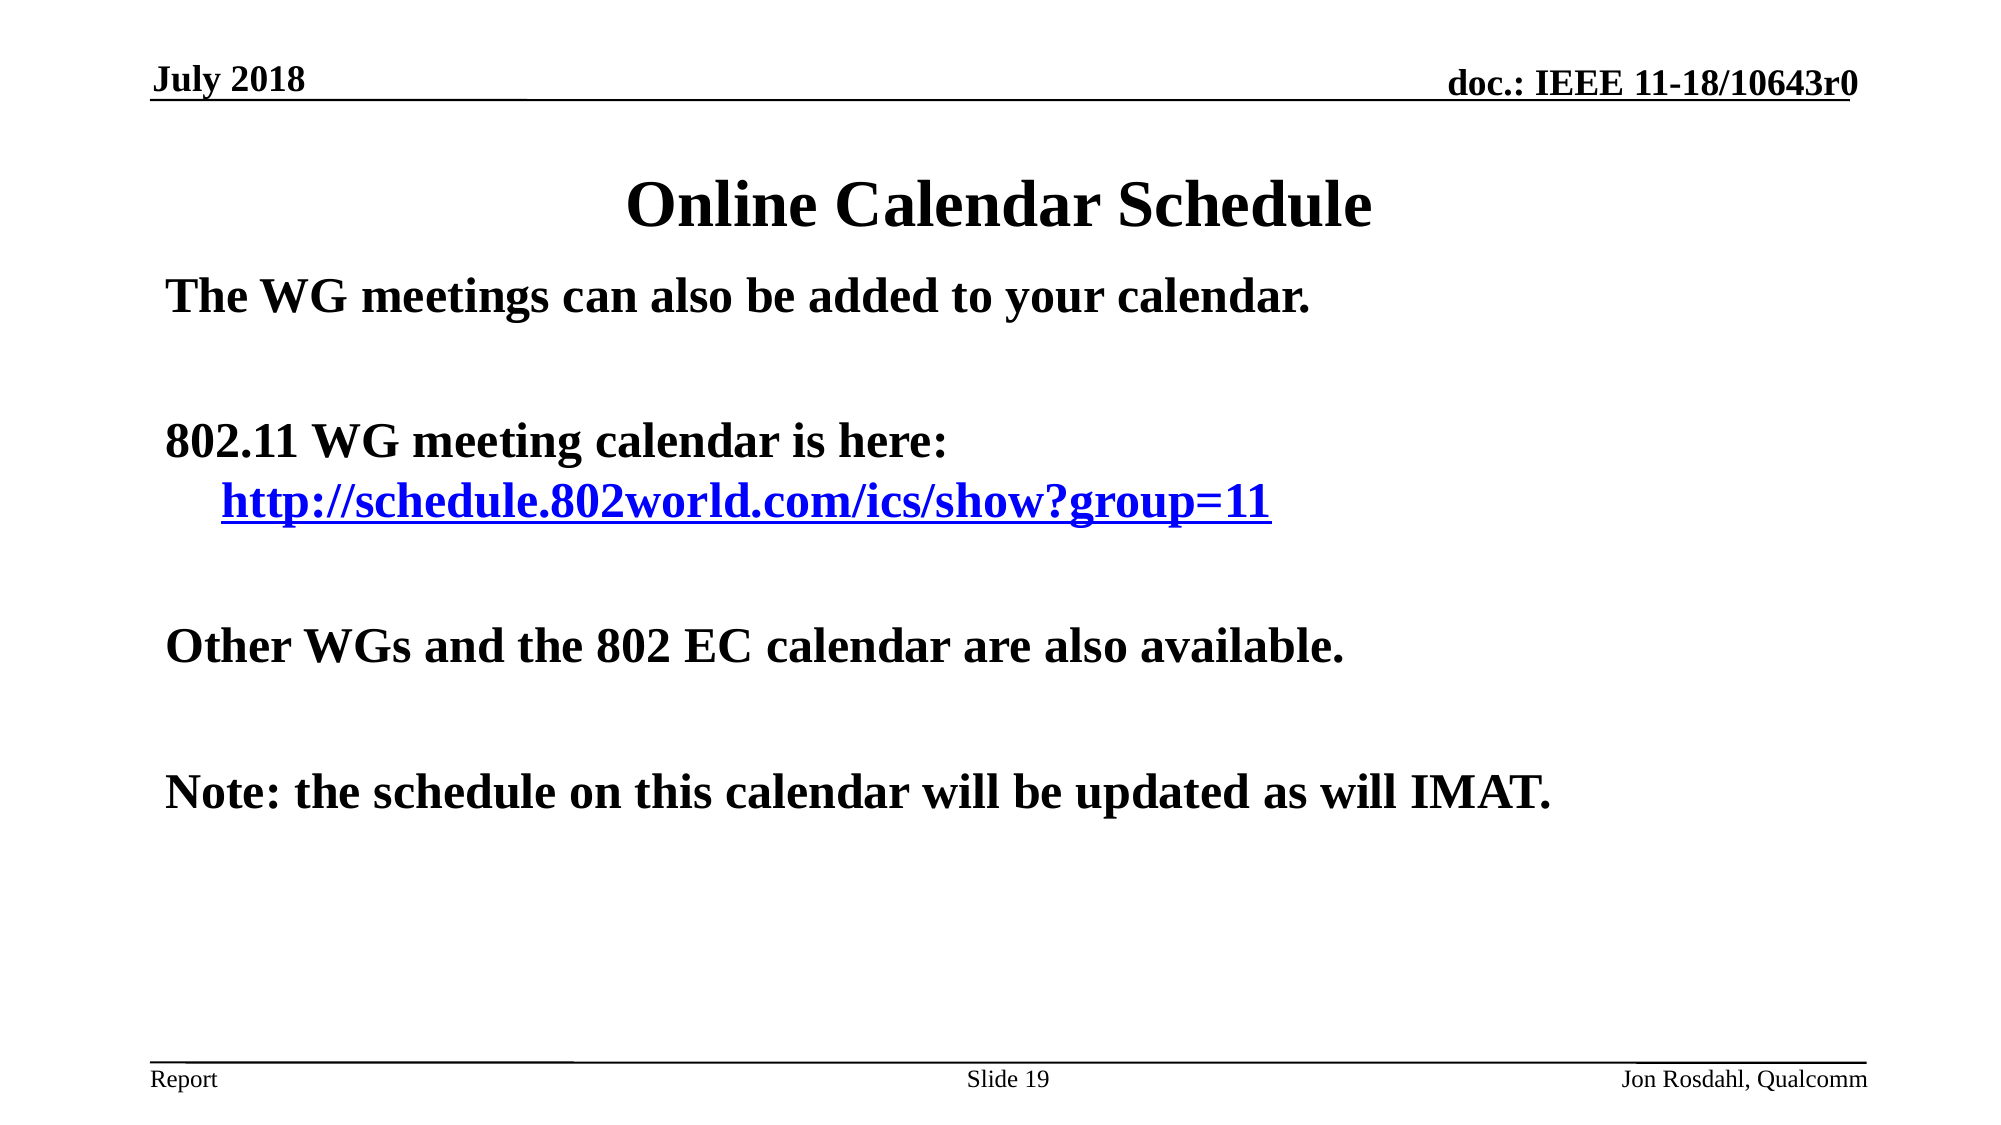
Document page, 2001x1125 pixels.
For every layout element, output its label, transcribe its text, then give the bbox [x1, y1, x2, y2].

list The WG meetings can also be added to your calendar. 802.11 WG meeting calendar is here: http://schedule.802world.com/ics/show?group=11 Other WGs and the 802 EC calendar are also available. Note: the schedule on this calendar will be updated as will IMAT. [149, 255, 1850, 1036]
title Online Calendar Schedule [149, 112, 1850, 255]
footer Jon Rosdahl, Qualcomm [1171, 1061, 1869, 1093]
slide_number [152, 54, 563, 100]
slide_number Slide 19 [950, 1061, 1067, 1123]
